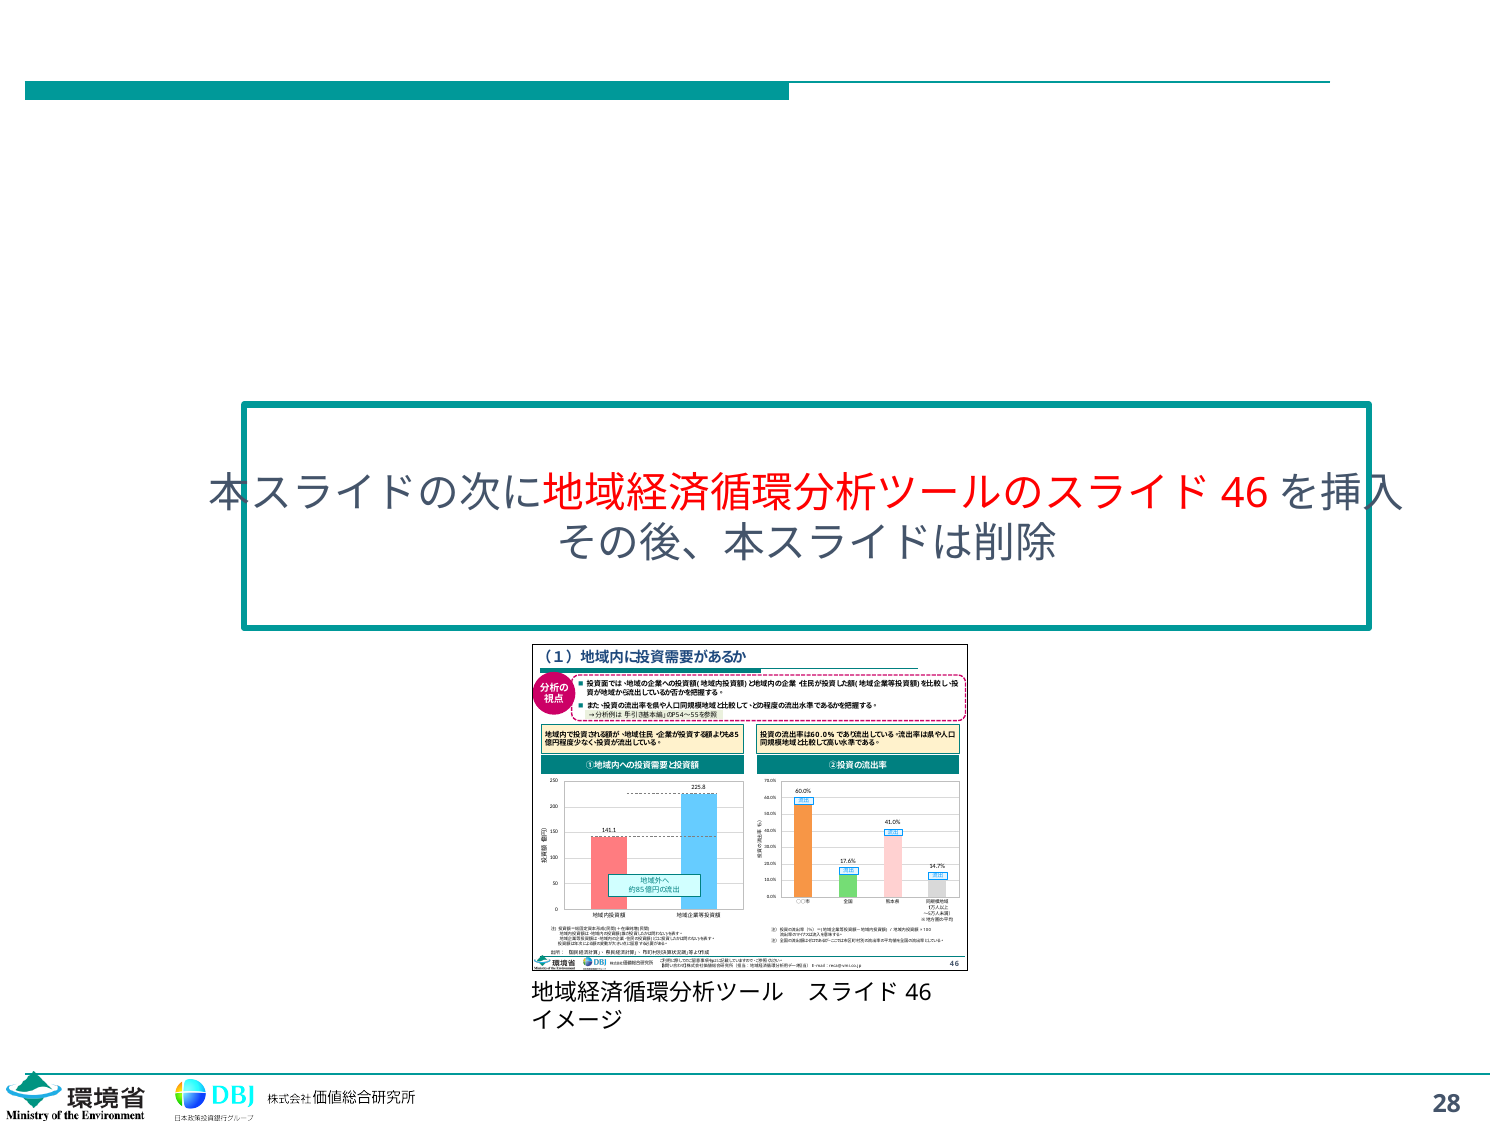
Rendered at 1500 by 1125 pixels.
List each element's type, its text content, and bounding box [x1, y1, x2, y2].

picture [532, 643, 968, 971]
slide_number 28 [1393, 1079, 1500, 1122]
text_box 本スライドの次に地域経済循環分析ツールのスライド46を挿入 その後、本スライドは削除 [244, 404, 1369, 628]
text_box 地域経済循環分析ツール スライド46 イメージ [517, 970, 983, 1041]
picture [2, 1071, 148, 1125]
picture [171, 1075, 419, 1125]
